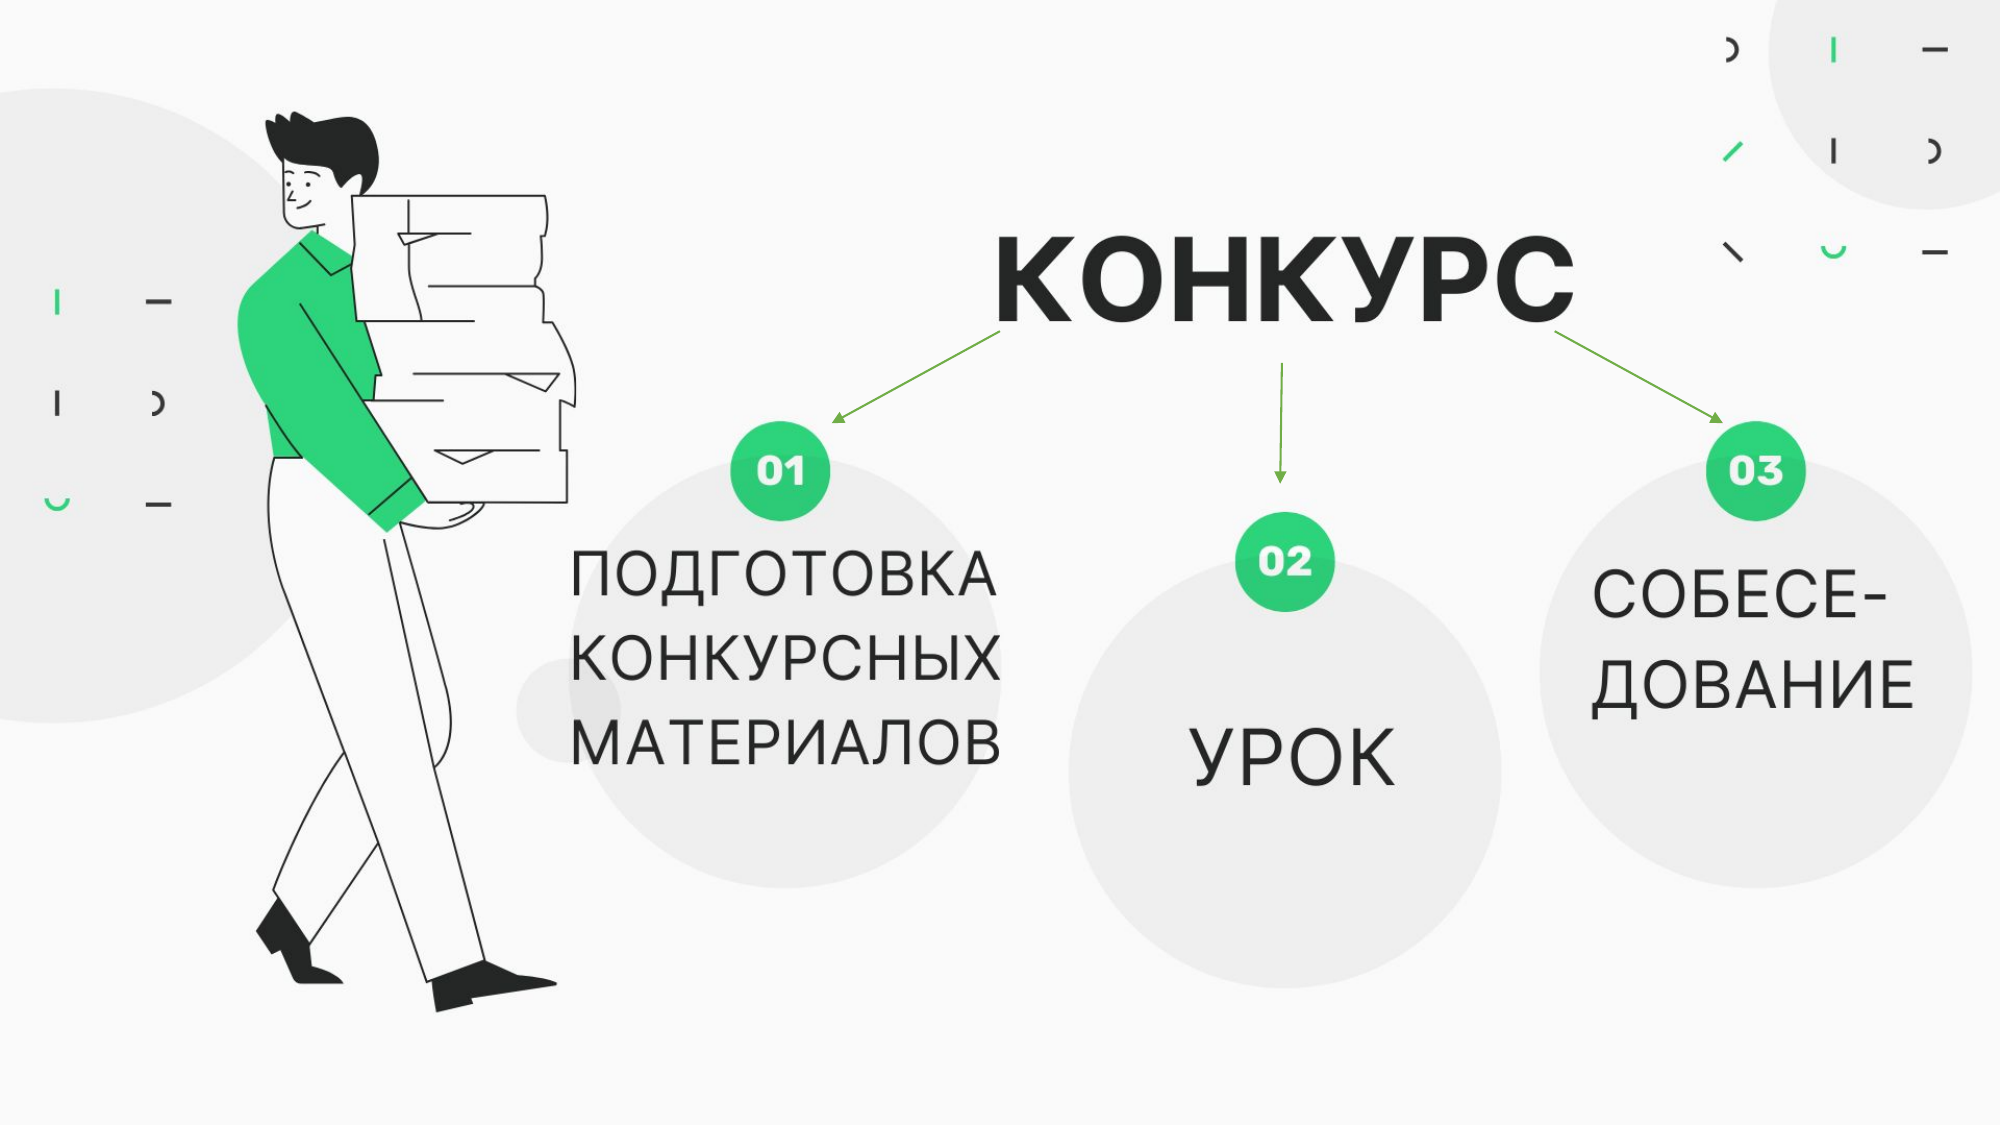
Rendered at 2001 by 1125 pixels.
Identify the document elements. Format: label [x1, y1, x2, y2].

text_box [831, 331, 1000, 424]
text_box [1554, 331, 1723, 424]
list [0, 0, 2000, 1125]
